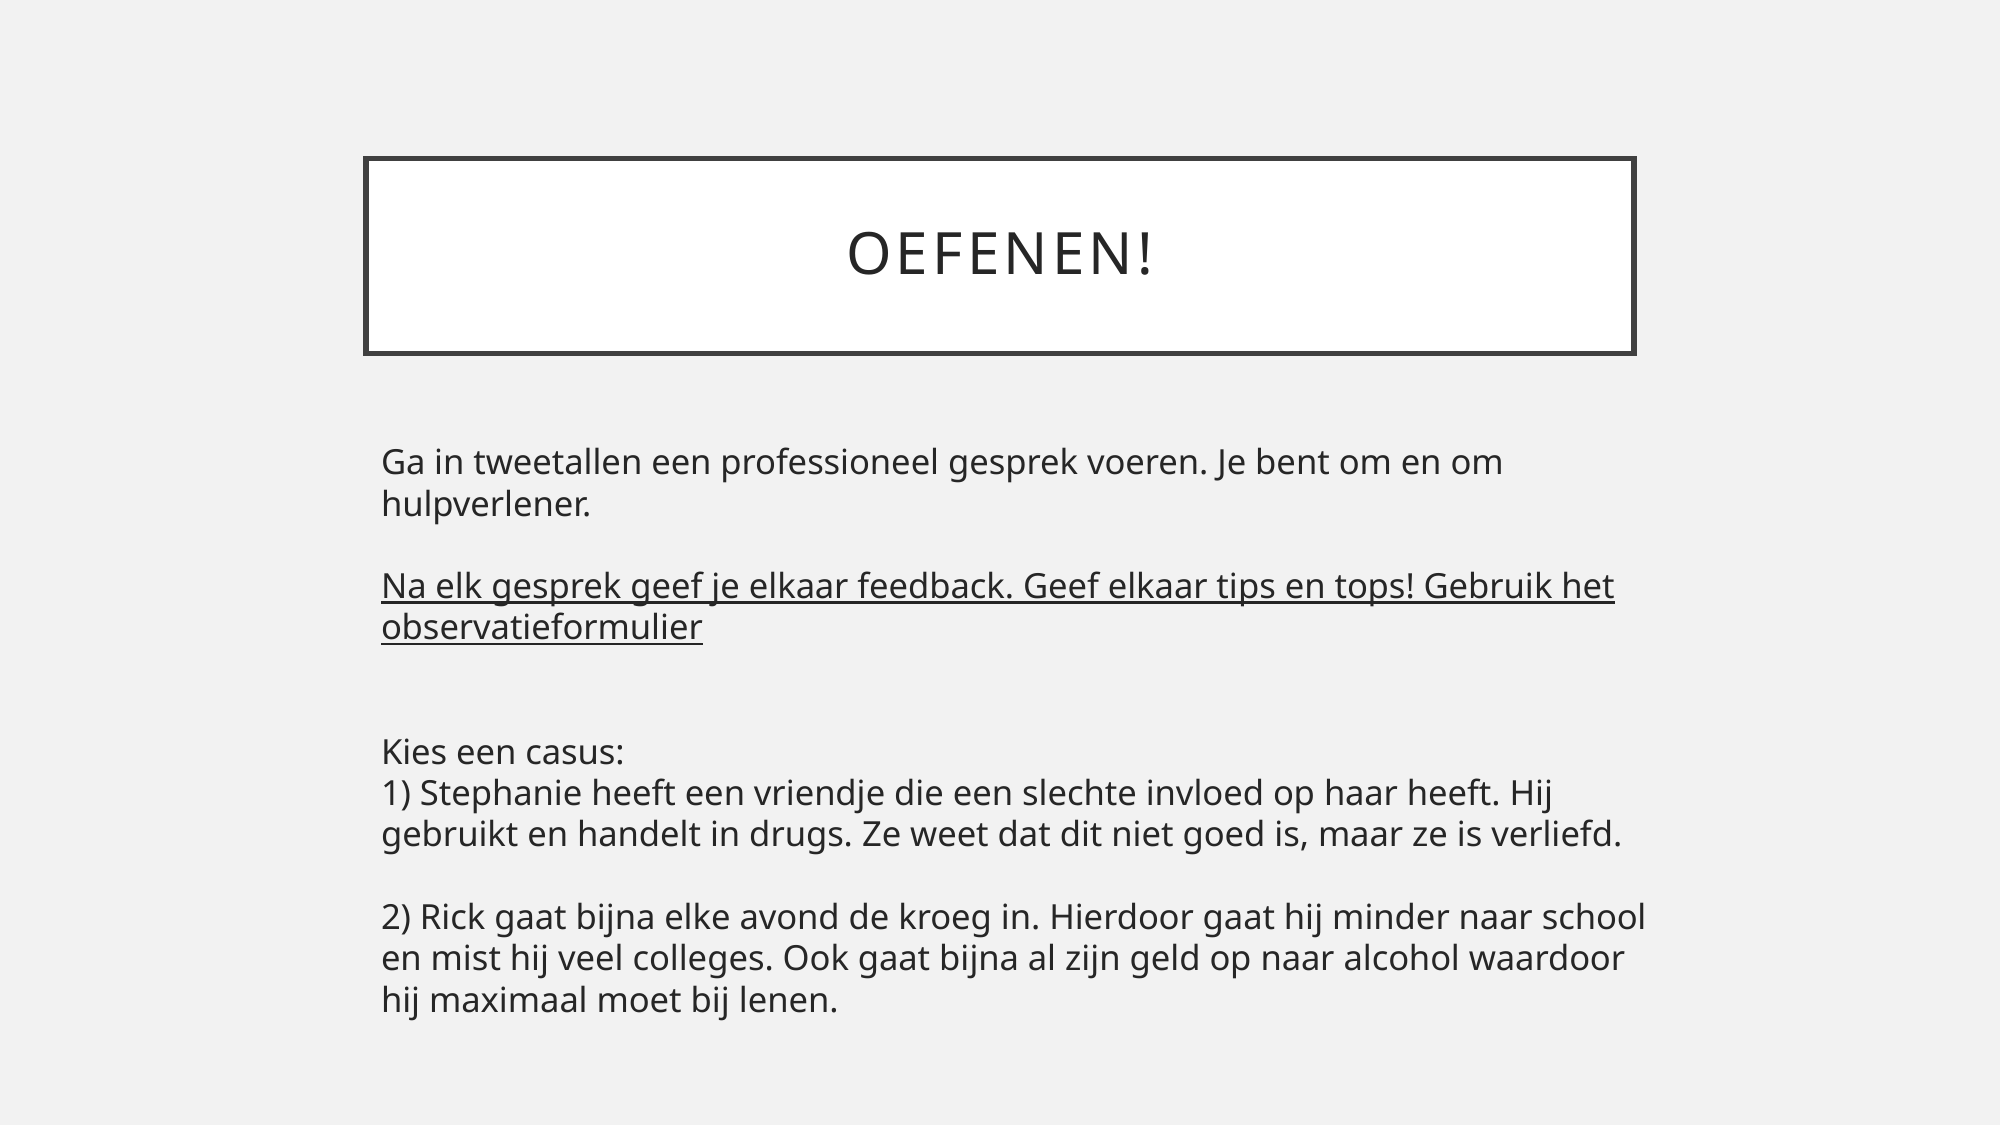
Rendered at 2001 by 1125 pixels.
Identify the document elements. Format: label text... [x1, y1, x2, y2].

list Ga in tweetallen een professioneel gesprek voeren. Je bent om en om hulpverlener. Na elk gesprek geef je elkaar feedback. Geef elkaar tips en tops! Gebruik het observatieformulier Kies een casus: 1) Stephanie heeft een vriendje die een slechte invloed op haar heeft. Hij gebruikt en handelt in drugs. Ze weet dat dit niet goed is, maar ze is verliefd. 2) Rick gaat bijna elke avond de kroeg in. Hierdoor gaat hij minder naar school en mist hij veel colleges. Ook gaat bijna al zijn geld op naar alcohol waardoor hij maximaal moet bij lenen. [366, 432, 1668, 1029]
title Oefenen! [363, 156, 1637, 356]
